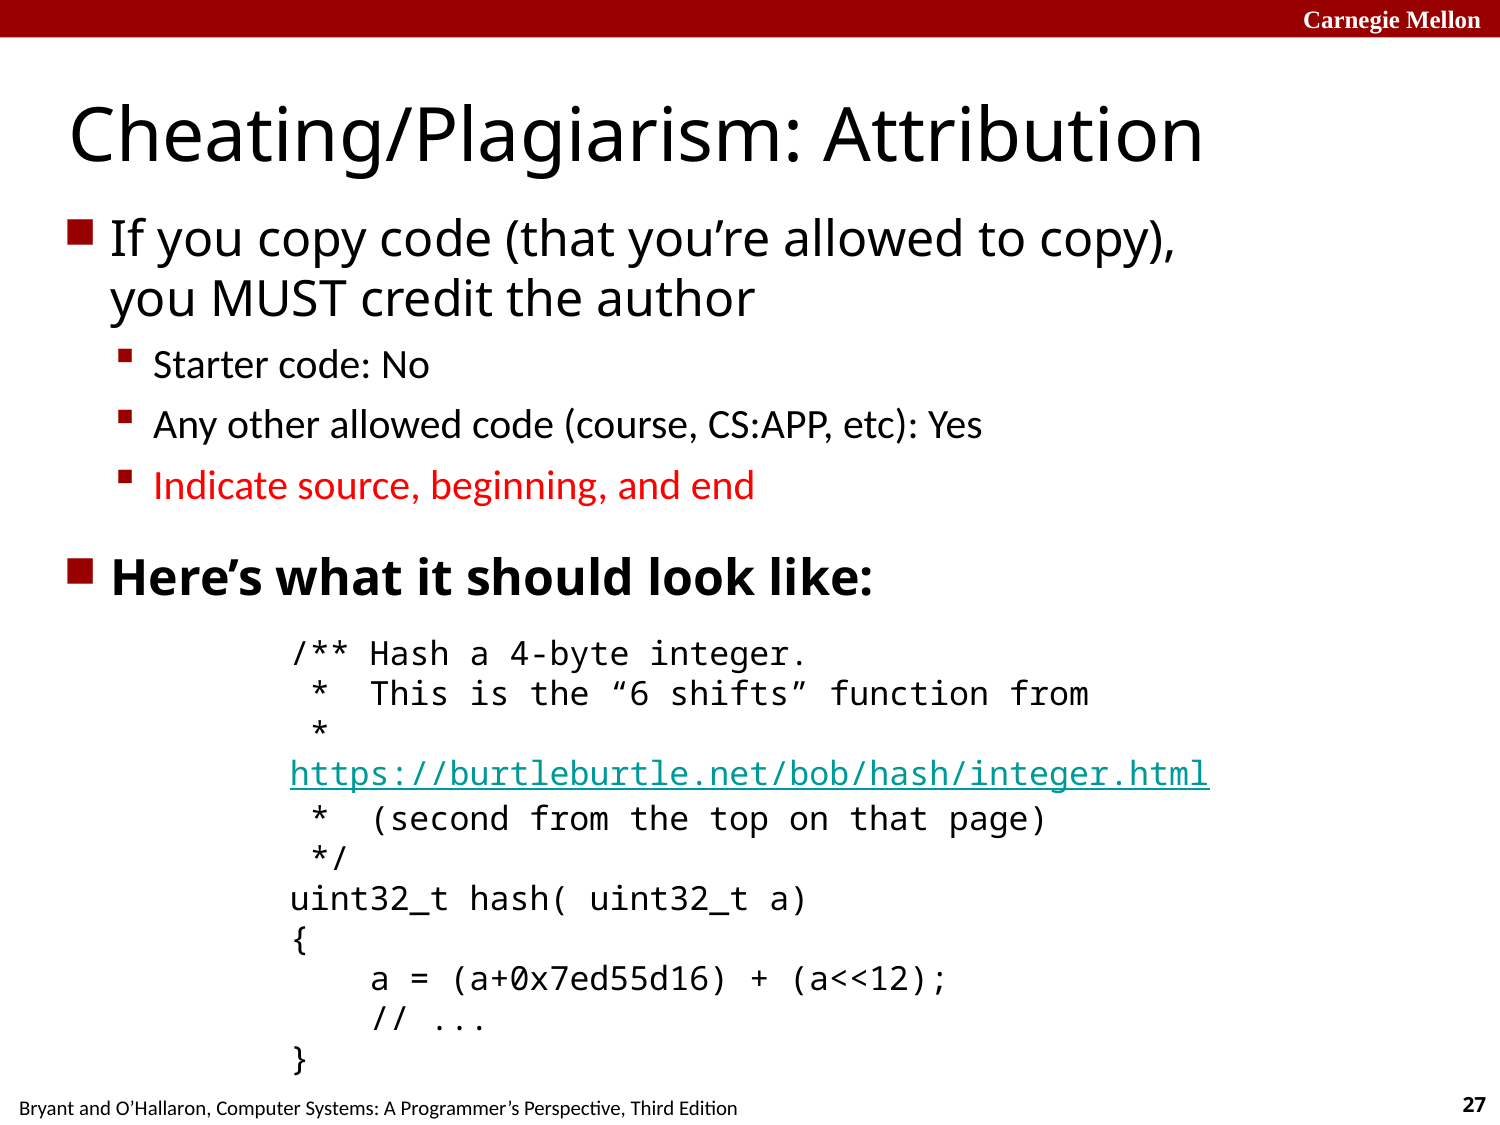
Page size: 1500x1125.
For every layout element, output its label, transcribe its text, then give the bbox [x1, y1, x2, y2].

list If you copy code (that you’re allowed to copy), you MUST credit the author Starter code: No Any other allowed code (course, CS:APP, etc): Yes Indicate source, beginning, and end Here’s what it should look like: [62, 199, 1438, 1088]
text_box /** Hash a 4-byte integer. * This is the “6 shifts” function from * https://burtleburtle.net/bob/hash/integer.html * (second from the top on that page) */ uint32_t hash( uint32_t a) { a = (a+0x7ed55d16) + (a<<12); // ... } [274, 624, 1250, 1085]
title Cheating/Plagiarism: Attribution [62, 41, 1438, 199]
